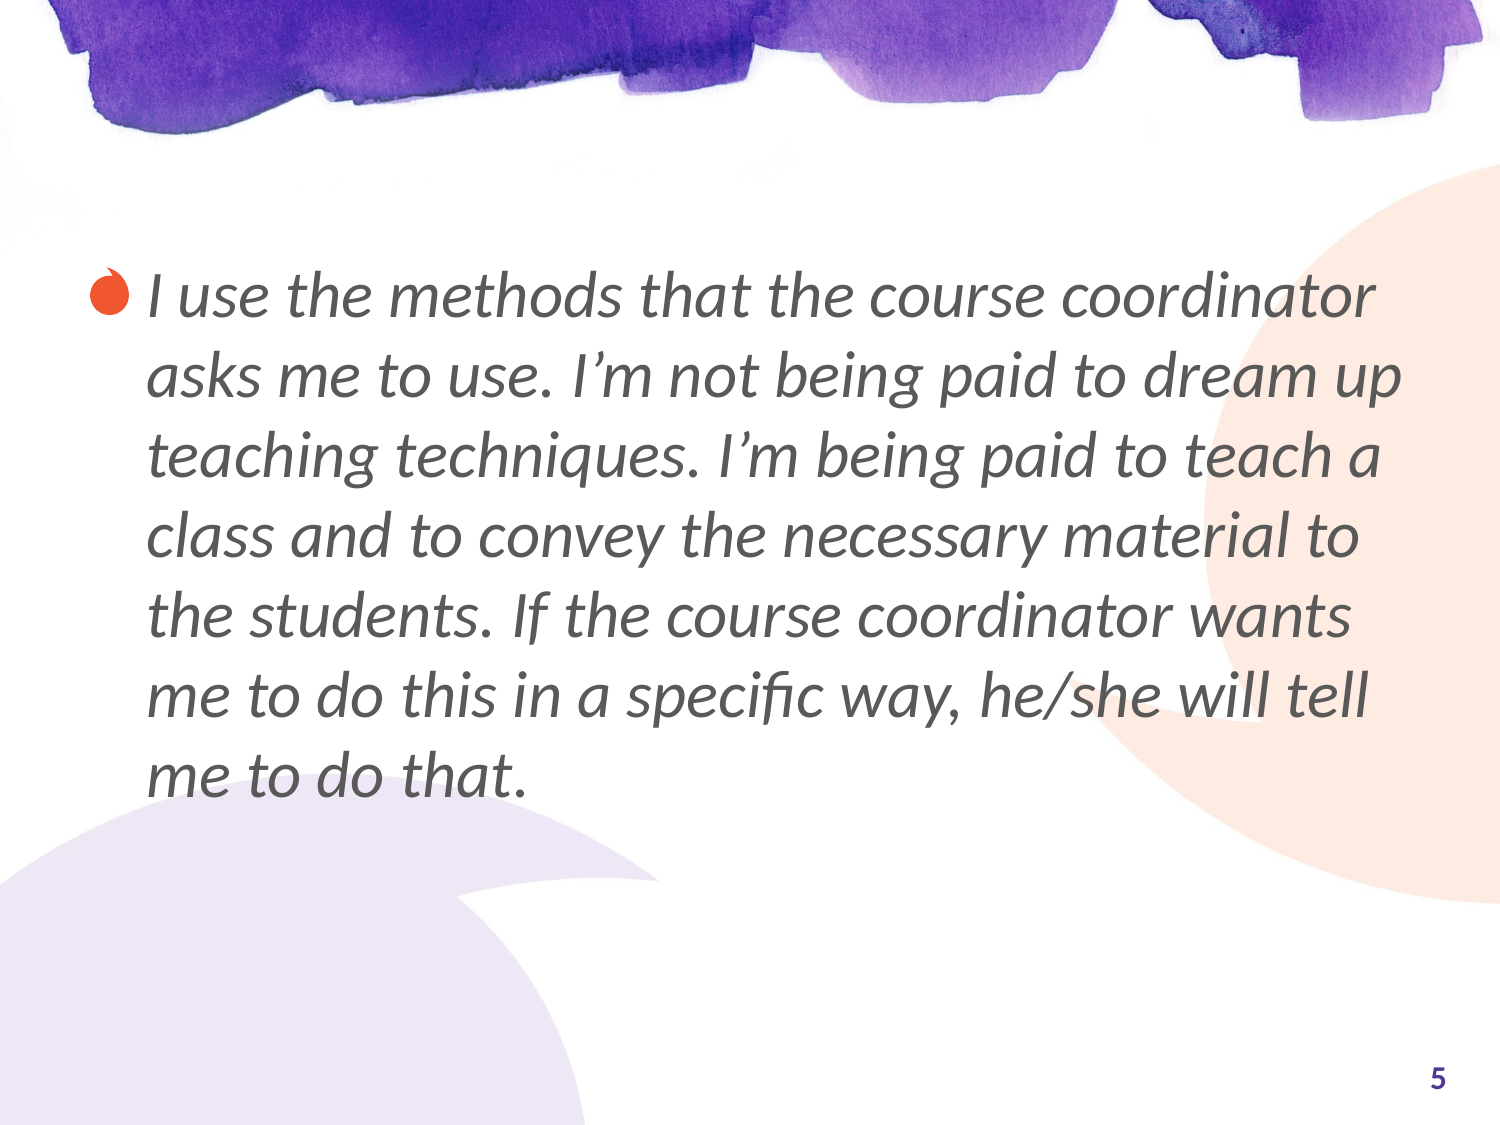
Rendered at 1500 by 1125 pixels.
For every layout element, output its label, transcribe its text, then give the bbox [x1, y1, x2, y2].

picture [0, 0, 1500, 1125]
slide_number 5 [1246, 1046, 1462, 1107]
list I use the methods that the course coordinator asks me to use. I’m not being paid to dream up teaching techniques. I’m being paid to teach a class and to convey the necessary material to the students. If the course coordinator wants me to do this in a specific way, he/she will tell me to do that. [75, 243, 1424, 1005]
